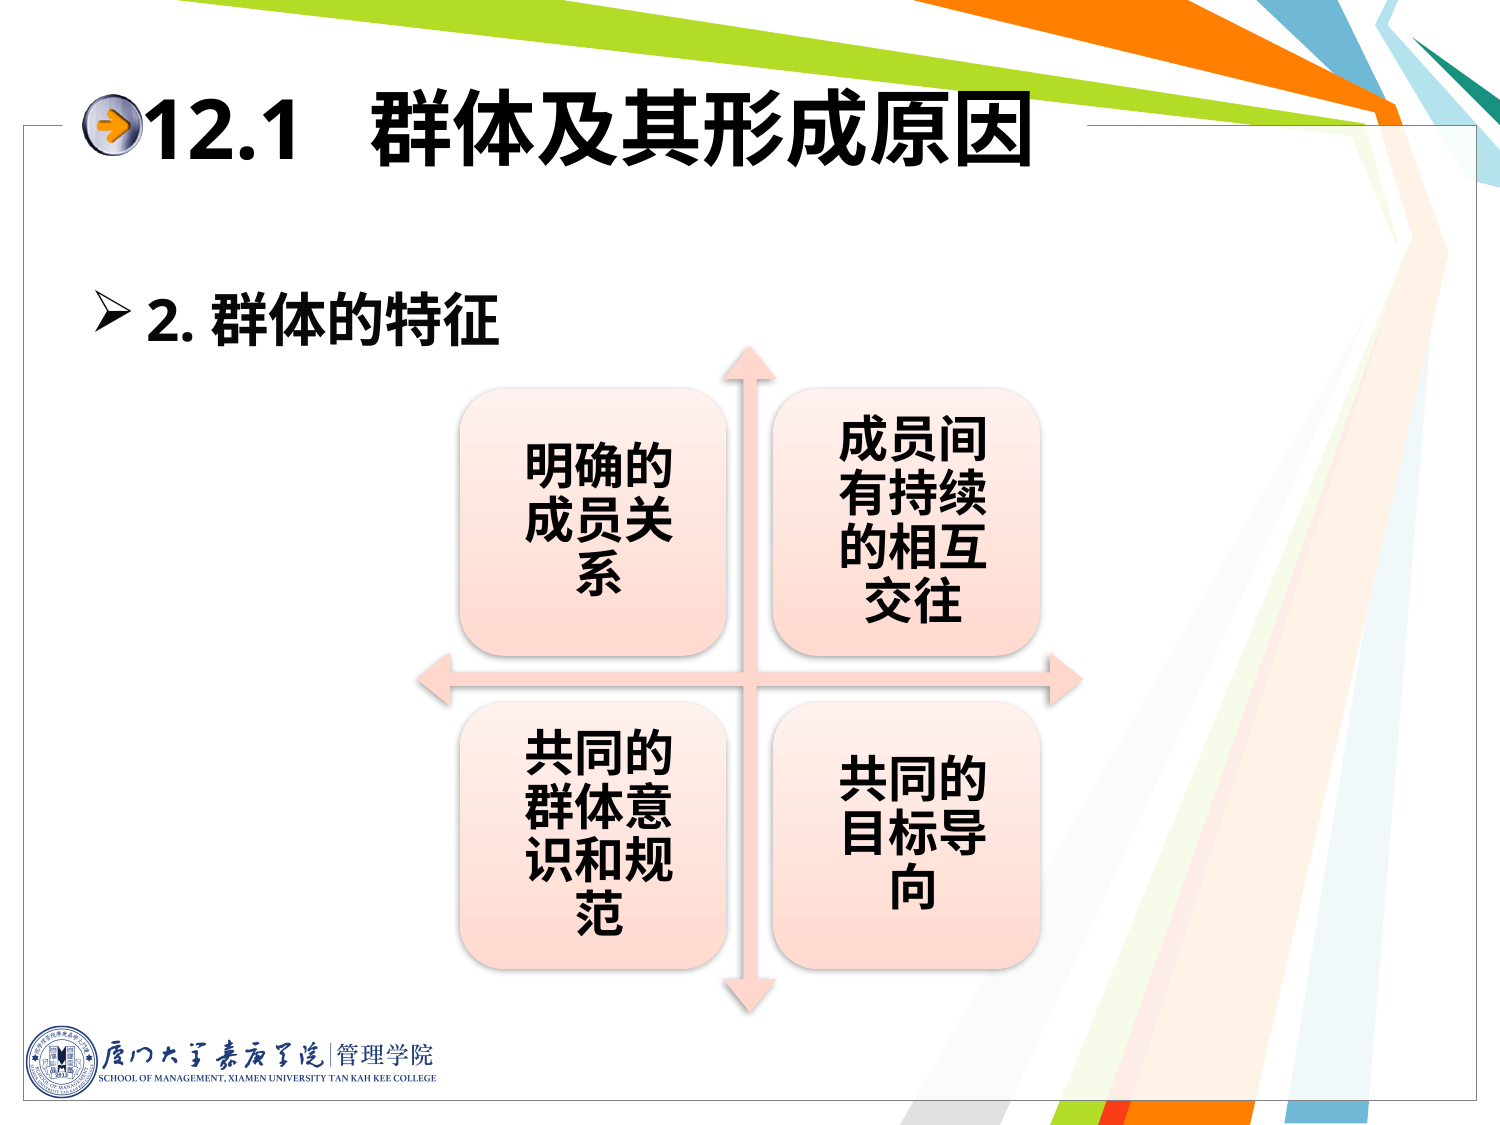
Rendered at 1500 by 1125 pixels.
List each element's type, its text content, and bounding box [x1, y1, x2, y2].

picture [82, 94, 125, 156]
list 2.群体的特征 [75, 262, 1425, 425]
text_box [249, 345, 1251, 1013]
picture [24, 1024, 438, 1100]
title 12.1 群体及其形成原因 [125, 32, 1159, 220]
